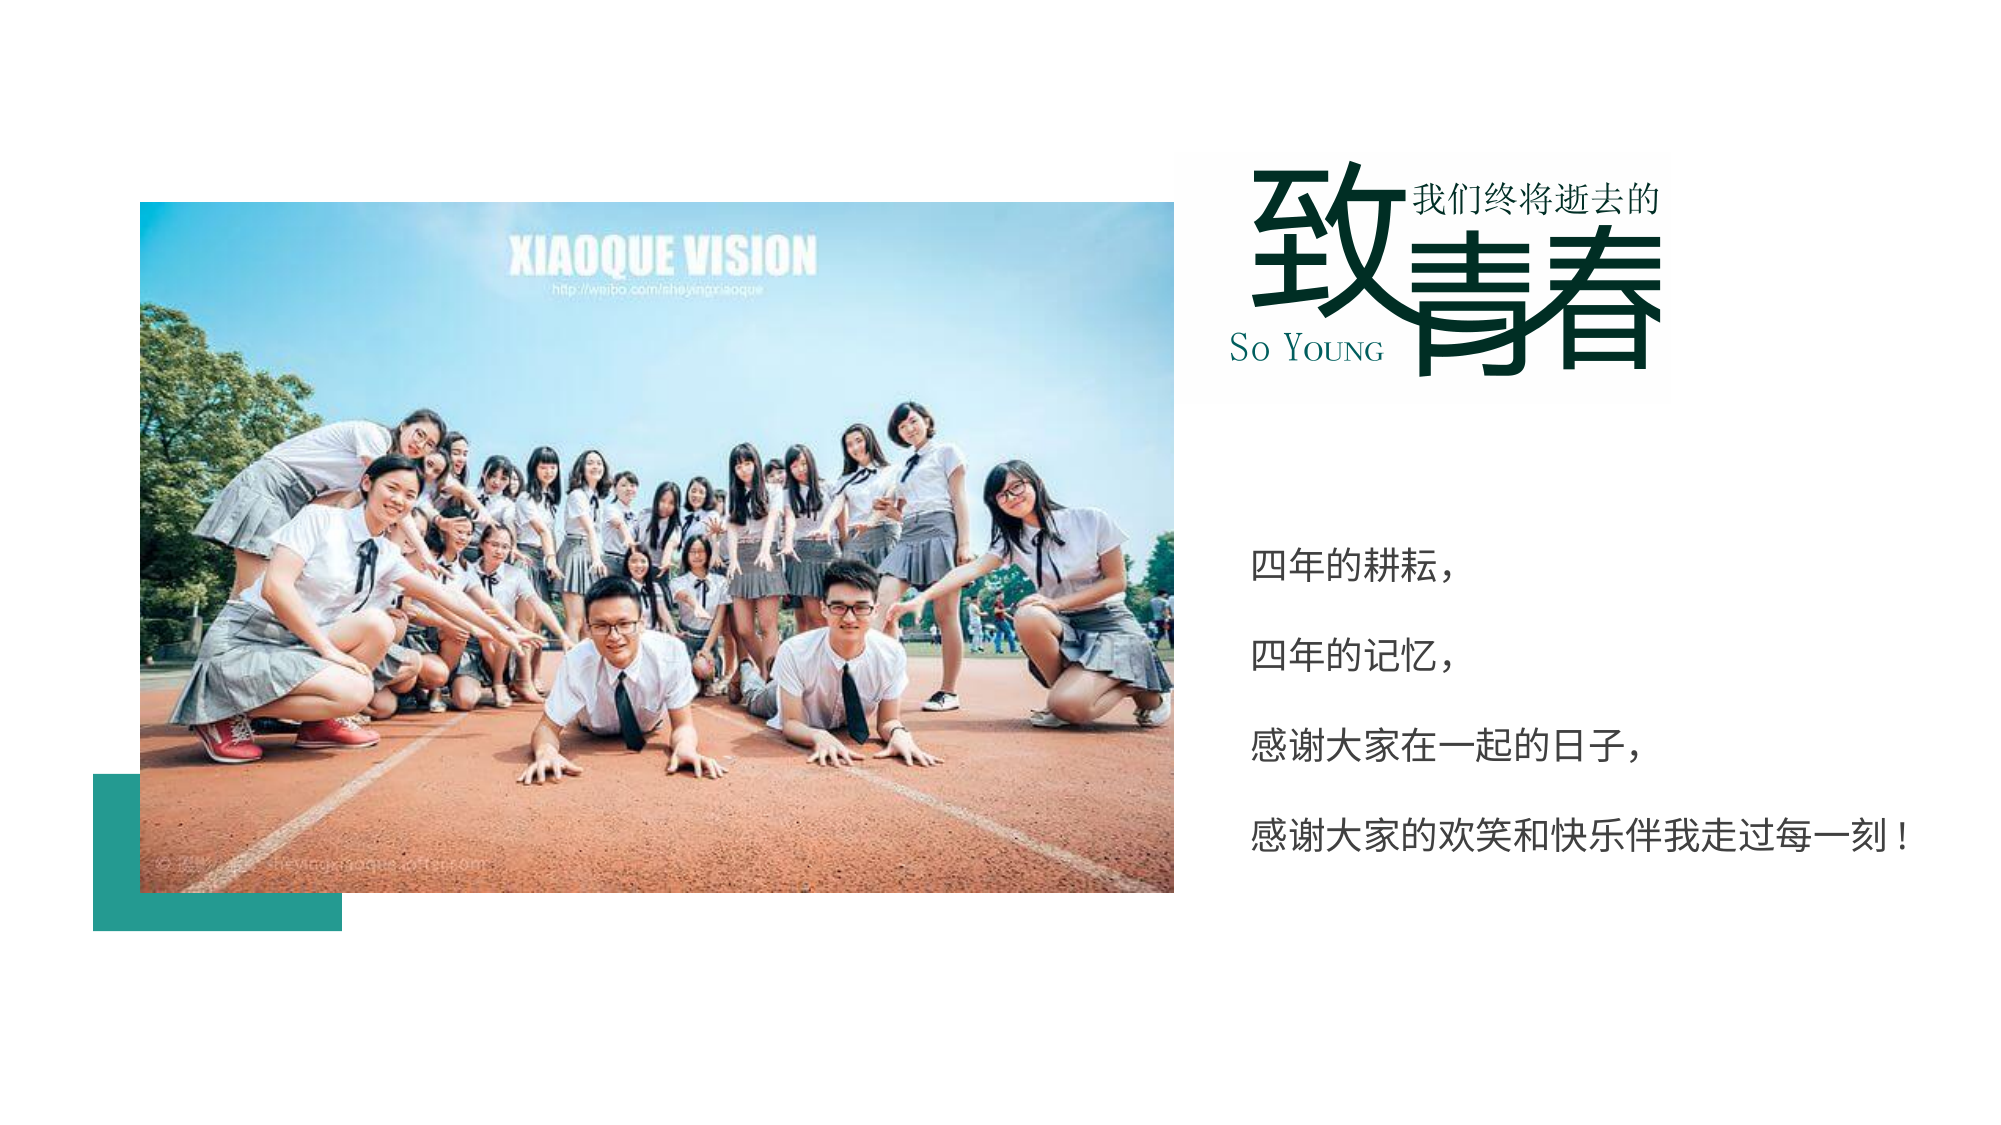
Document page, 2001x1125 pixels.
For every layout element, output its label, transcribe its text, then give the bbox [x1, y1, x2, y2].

text_box 四年的耕耘， 四年的记忆， 感谢大家在一起的日子， 感谢大家的欢笑和快乐伴我走过每一刻! [1236, 489, 1927, 865]
text_box [92, 773, 343, 932]
picture [139, 152, 1671, 893]
